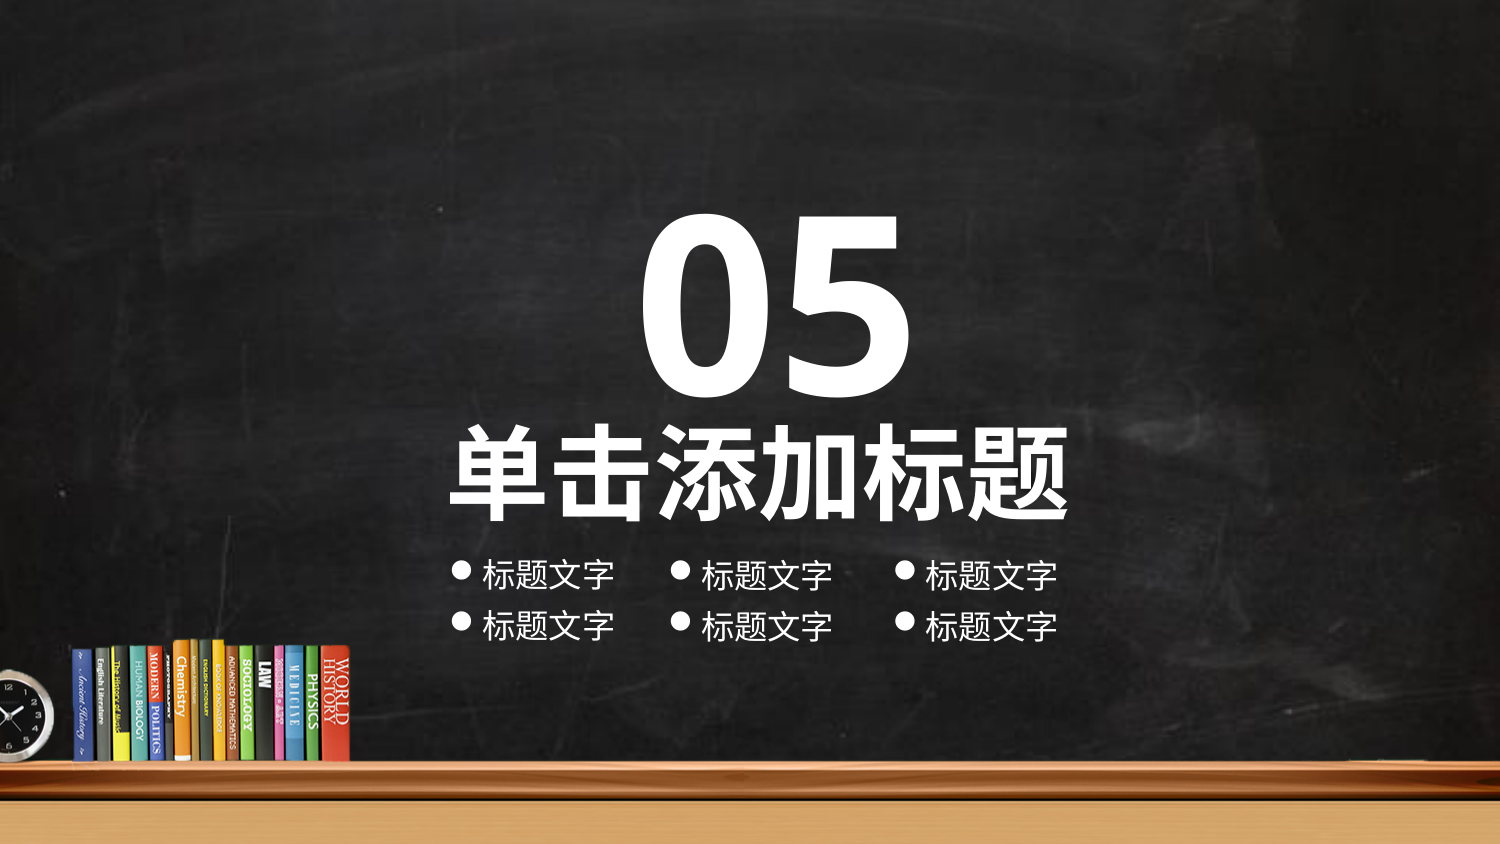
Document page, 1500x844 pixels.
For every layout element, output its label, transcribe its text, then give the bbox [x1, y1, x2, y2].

text_box 标题文字 [892, 554, 1222, 595]
text_box 单击添加标题 [431, 401, 1164, 541]
text_box 05 [619, 138, 998, 454]
text_box 标题文字 [668, 554, 892, 595]
picture [0, 0, 1500, 844]
text_box 标题文字 [892, 605, 1222, 646]
text_box 标题文字 [668, 605, 892, 646]
text_box 标题文字 [449, 554, 668, 595]
text_box 标题文字 [449, 605, 668, 646]
